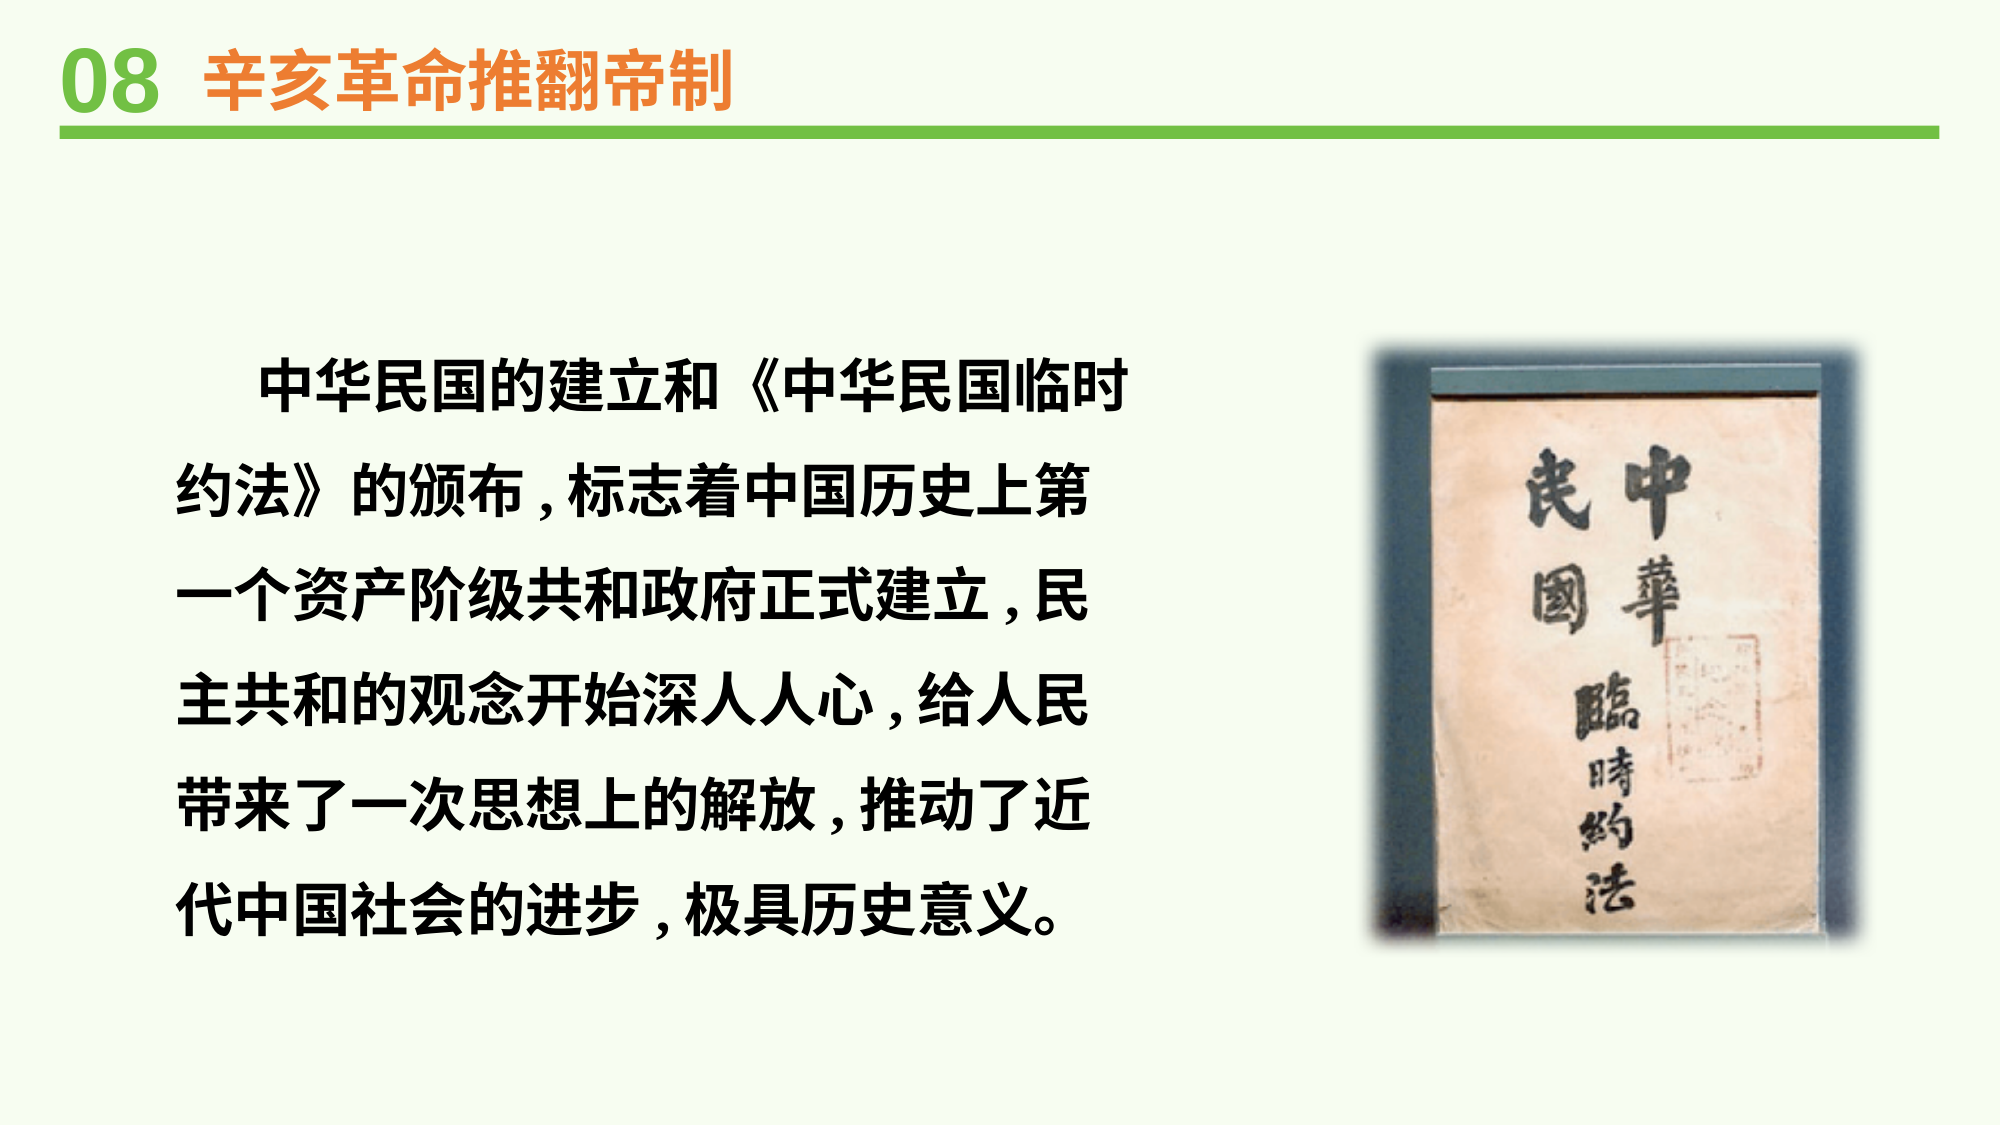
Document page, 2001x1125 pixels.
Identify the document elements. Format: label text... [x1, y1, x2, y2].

text_box 中华民国的建立和《中华民国临时约法》的颁布,标志着中国历史上第一个资产阶级共和政府正式建立,民主共和的观念开始深人人心,给人民带来了一次思想上的解放,推动了近代中国社会的进步,极具历史意义。 [161, 306, 1158, 951]
text_box 辛亥革命推翻帝制 [186, 31, 855, 127]
picture [1354, 329, 1877, 958]
text_box [59, 125, 1940, 140]
text_box 08 [59, 24, 161, 125]
